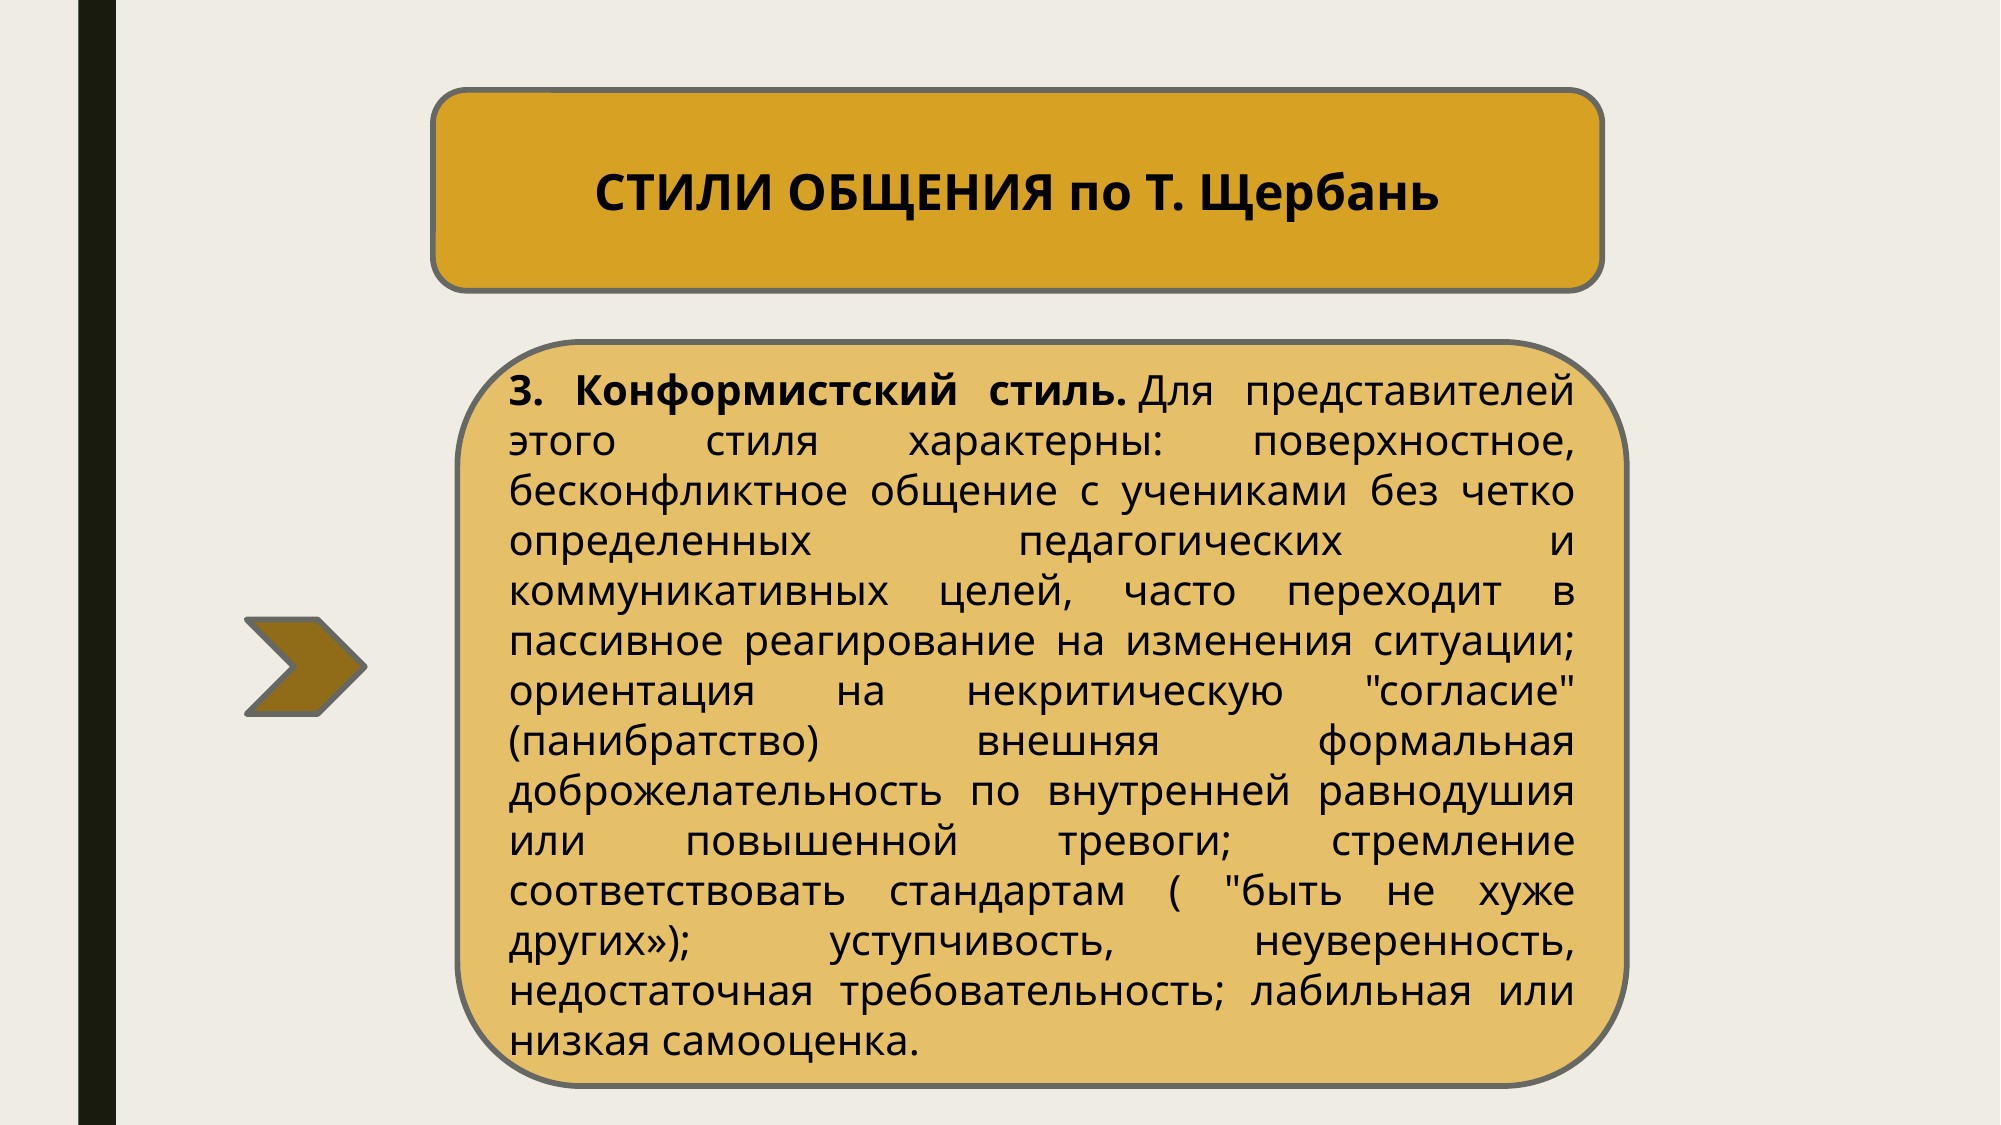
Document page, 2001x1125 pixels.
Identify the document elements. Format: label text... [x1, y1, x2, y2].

text_box СТИЛИ ОБЩЕНИЯ по Т. Щербань [430, 87, 1606, 294]
text_box [244, 616, 368, 717]
text_box 3. Конформистский стиль. Для представителей этого стиля характерны: поверхностное, бесконфликтное общение с учениками без четко определенных педагогических и коммуникативных целей, часто переходит в пассивное реагирование на изменения ситуации; ориентация на некритическую "согласие" (панибратство) внешняя формальная доброжелательность по внутренней равнодушия или повышенной тревоги; стремление соответствовать стандартам ( "быть не хуже других»); уступчивость, неуверенность, недостаточная требовательность; лабильная или низкая самооценка. [454, 339, 1630, 1089]
